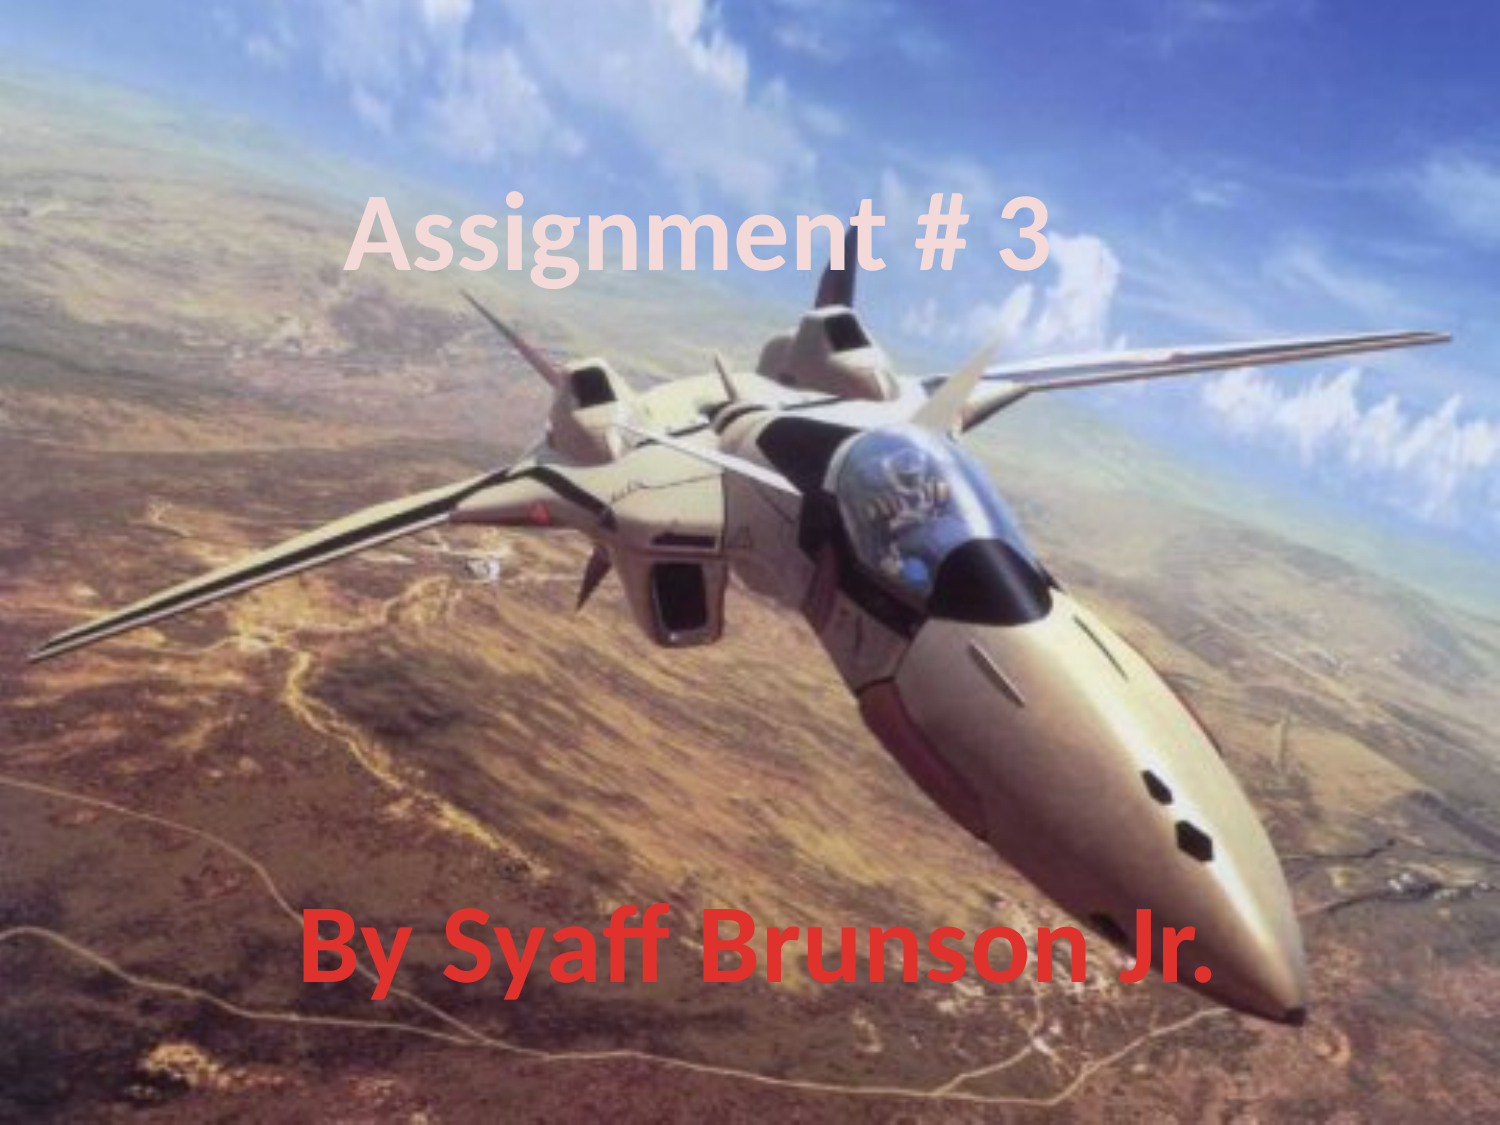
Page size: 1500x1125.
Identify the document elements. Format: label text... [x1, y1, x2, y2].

text_box Assignment # 3 [328, 149, 1069, 300]
picture [0, 0, 1500, 1125]
text_box By Syaff Brunson Jr. [282, 862, 1236, 1013]
